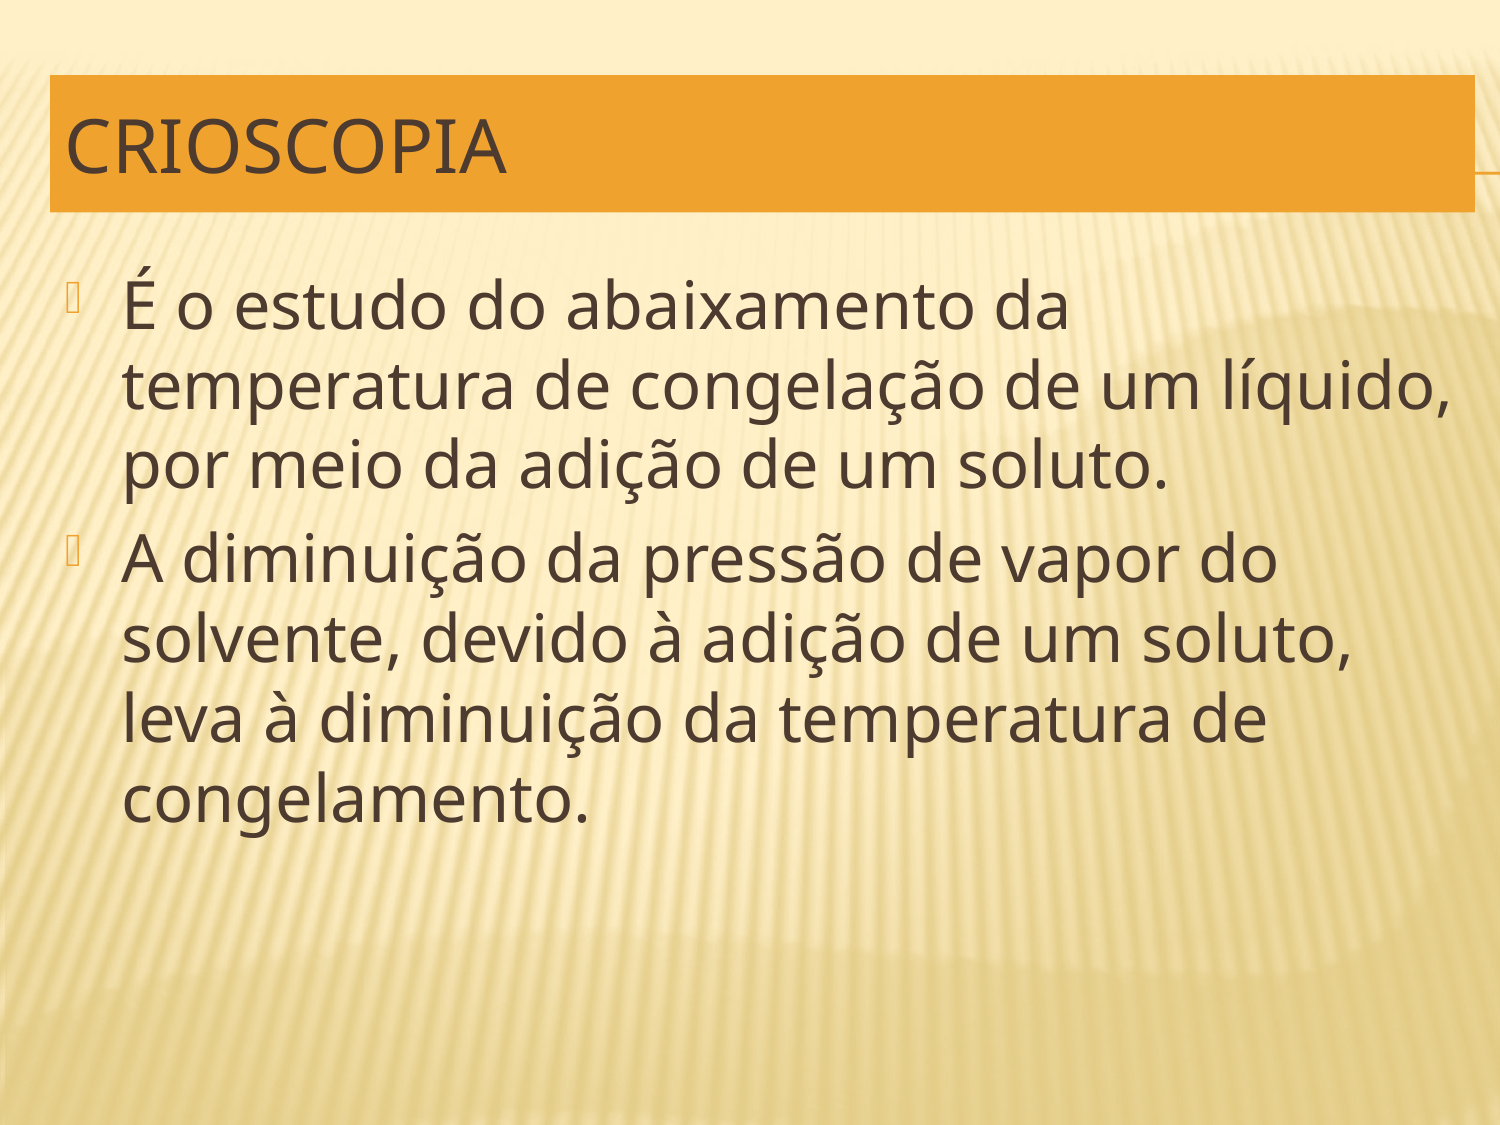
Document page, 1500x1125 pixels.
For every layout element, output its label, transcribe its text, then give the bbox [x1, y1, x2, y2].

list É o estudo do abaixamento da temperatura de congelação de um líquido, por meio da adição de um soluto. A diminuição da pressão de vapor do solvente, devido à adição de um soluto, leva à diminuição da temperatura de congelamento. [49, 254, 1476, 998]
title CRIOSCOPIA [50, 75, 1475, 213]
